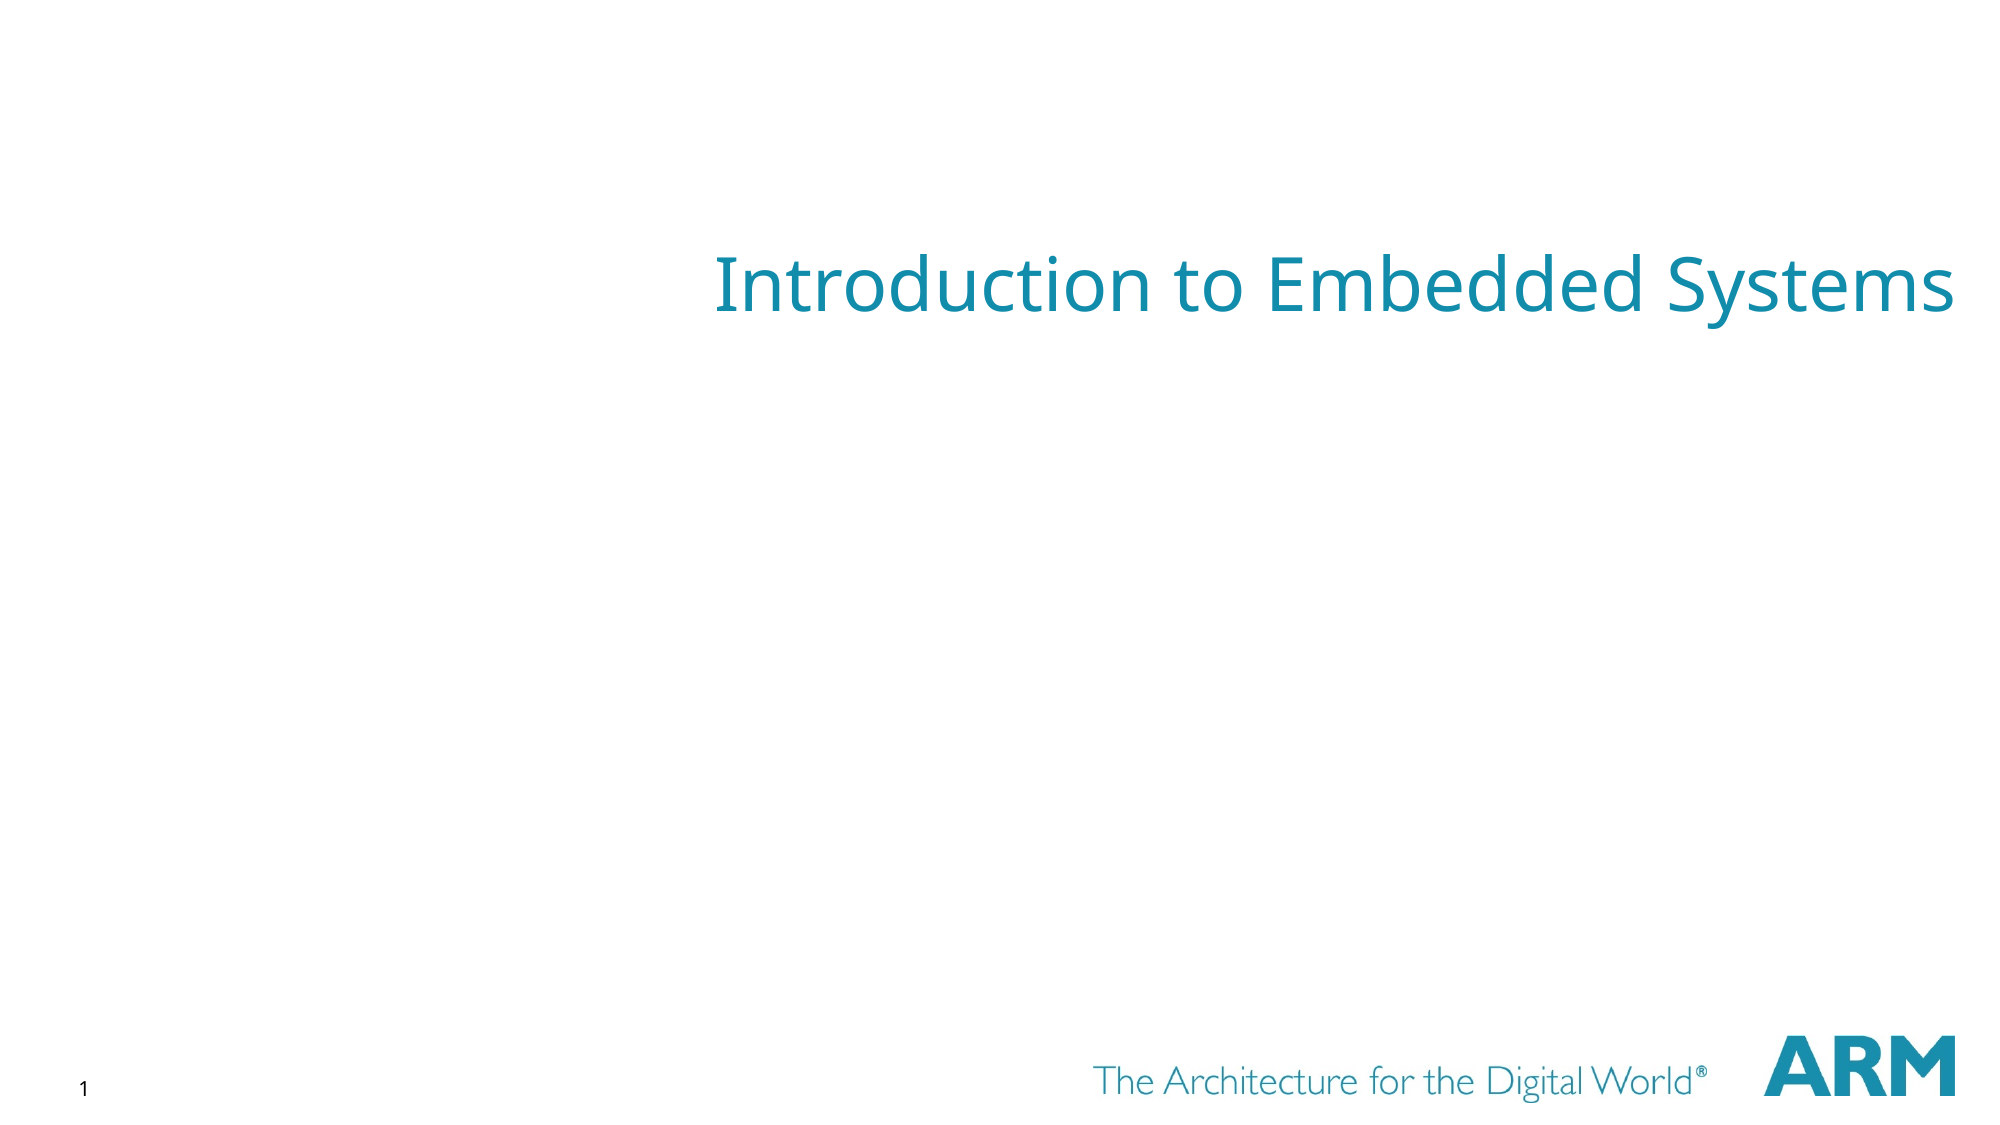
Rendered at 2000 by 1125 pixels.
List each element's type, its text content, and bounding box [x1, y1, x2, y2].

picture [1093, 1065, 1707, 1103]
title Introduction to Embedded Systems [147, 236, 1958, 552]
picture [1763, 1035, 1955, 1096]
